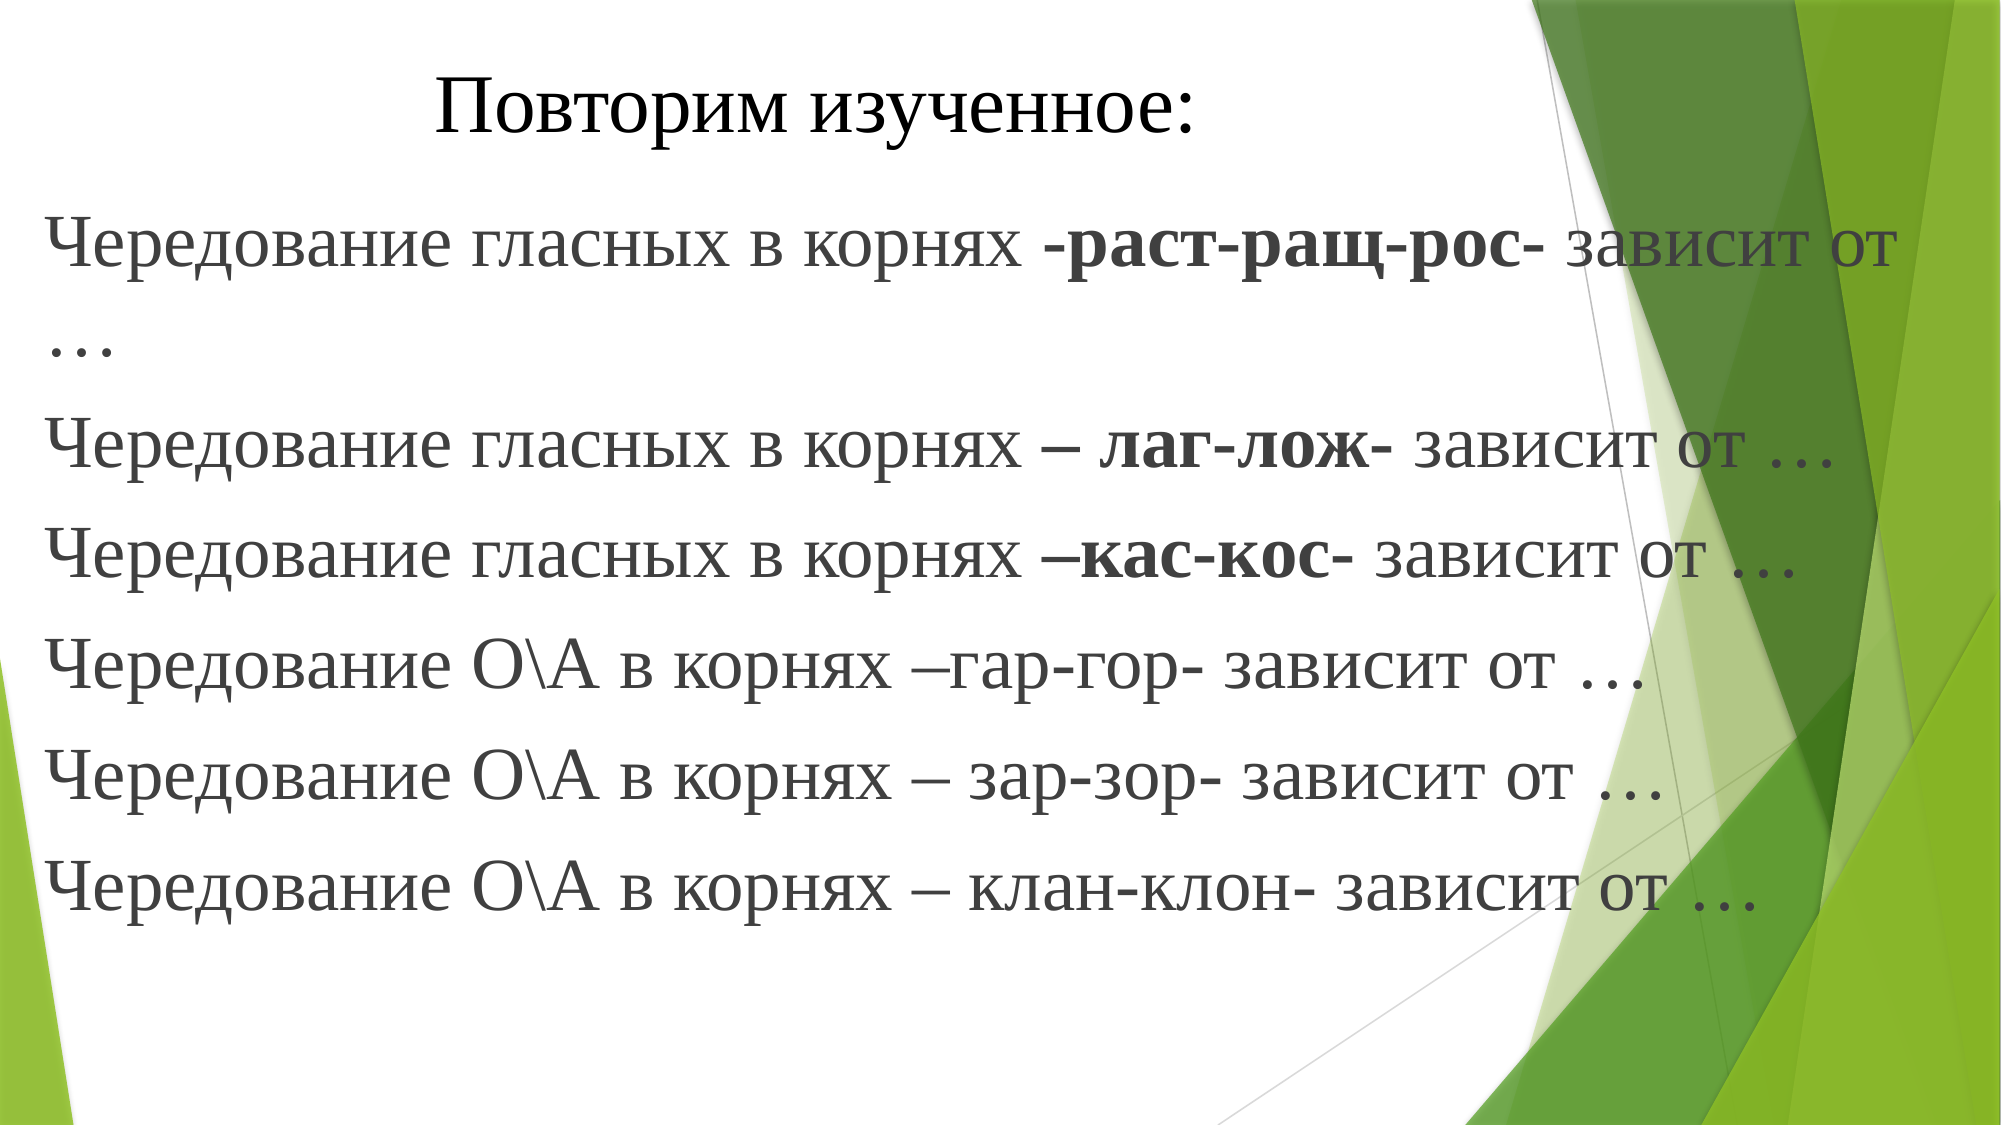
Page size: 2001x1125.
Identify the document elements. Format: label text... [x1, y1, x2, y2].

list Чередование гласных в корнях -раст-ращ-рос- зависит от … Чередование гласных в корнях – лаг-лож- зависит от … Чередование гласных в корнях –кас-кос- зависит от … Чередование О\А в корнях –гар-гор- зависит от … Чередование О\А в корнях – зар-зор- зависит от … Чередование О\А в корнях – клан-клон- зависит от … [29, 183, 1962, 1014]
title Повторим изученное: [111, 41, 1522, 183]
